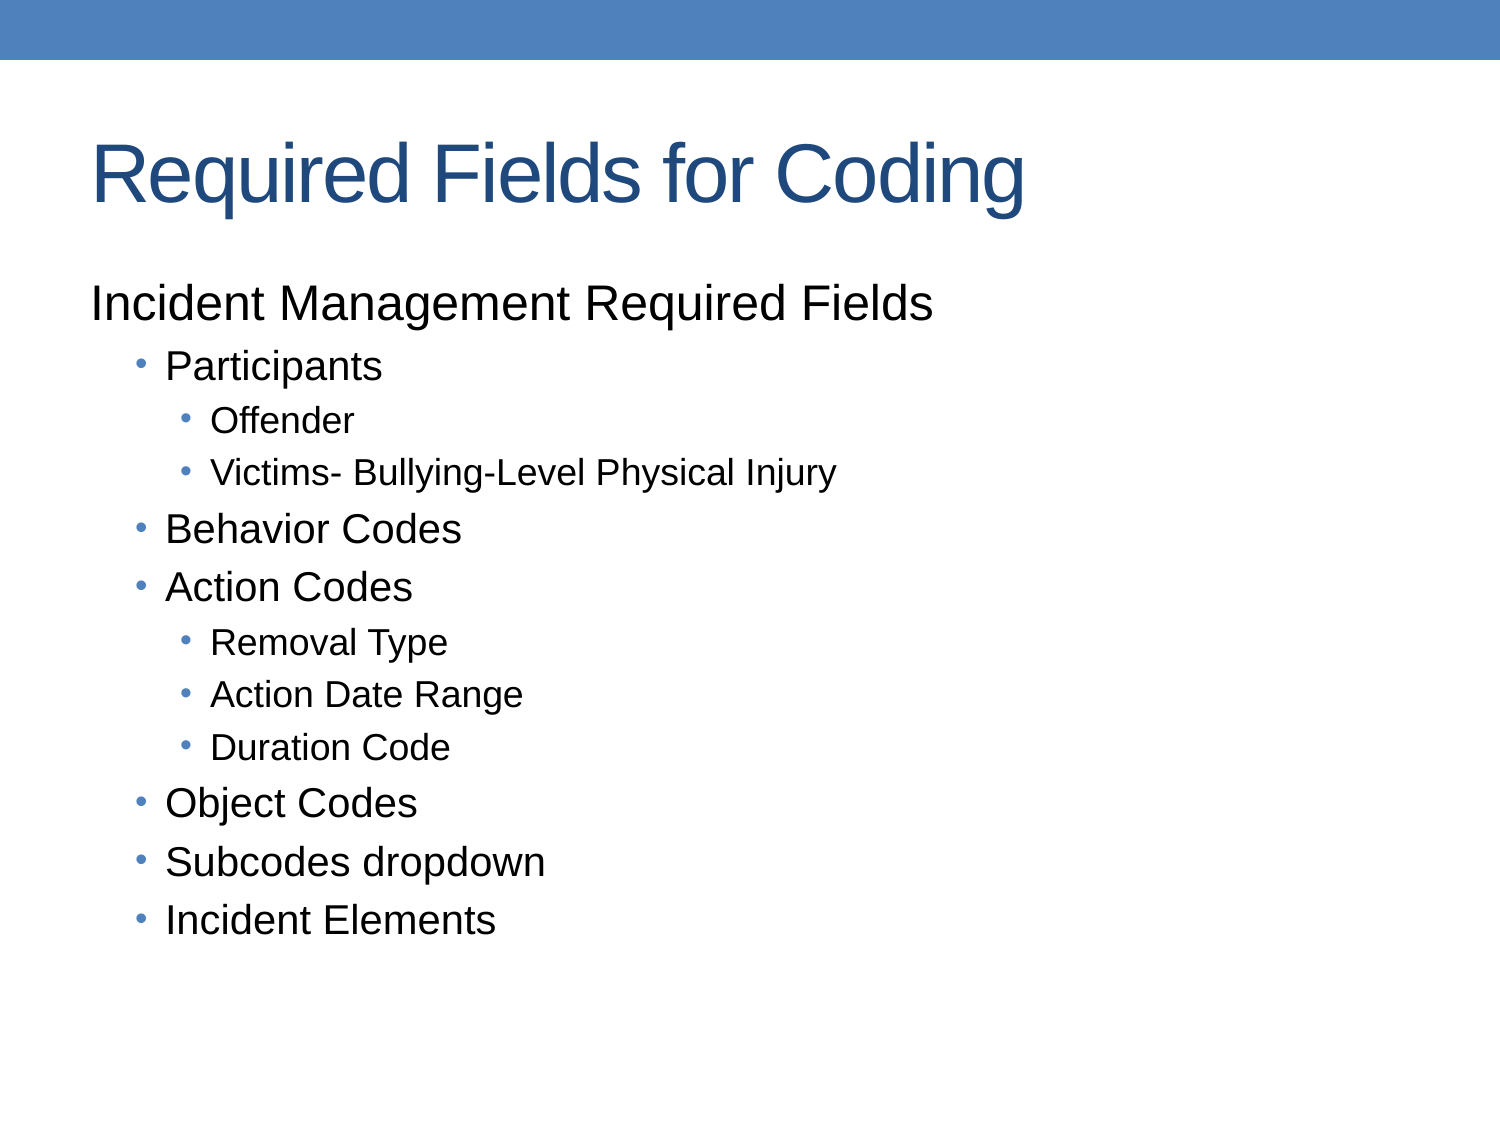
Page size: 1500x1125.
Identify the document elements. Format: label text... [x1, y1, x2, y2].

list Incident Management Required Fields Participants Offender Victims- Bullying-Level Physical Injury Behavior Codes Action Codes Removal Type Action Date Range Duration Code Object Codes Subcodes dropdown Incident Elements [75, 262, 1425, 1063]
title Required Fields for Coding [75, 87, 1425, 250]
